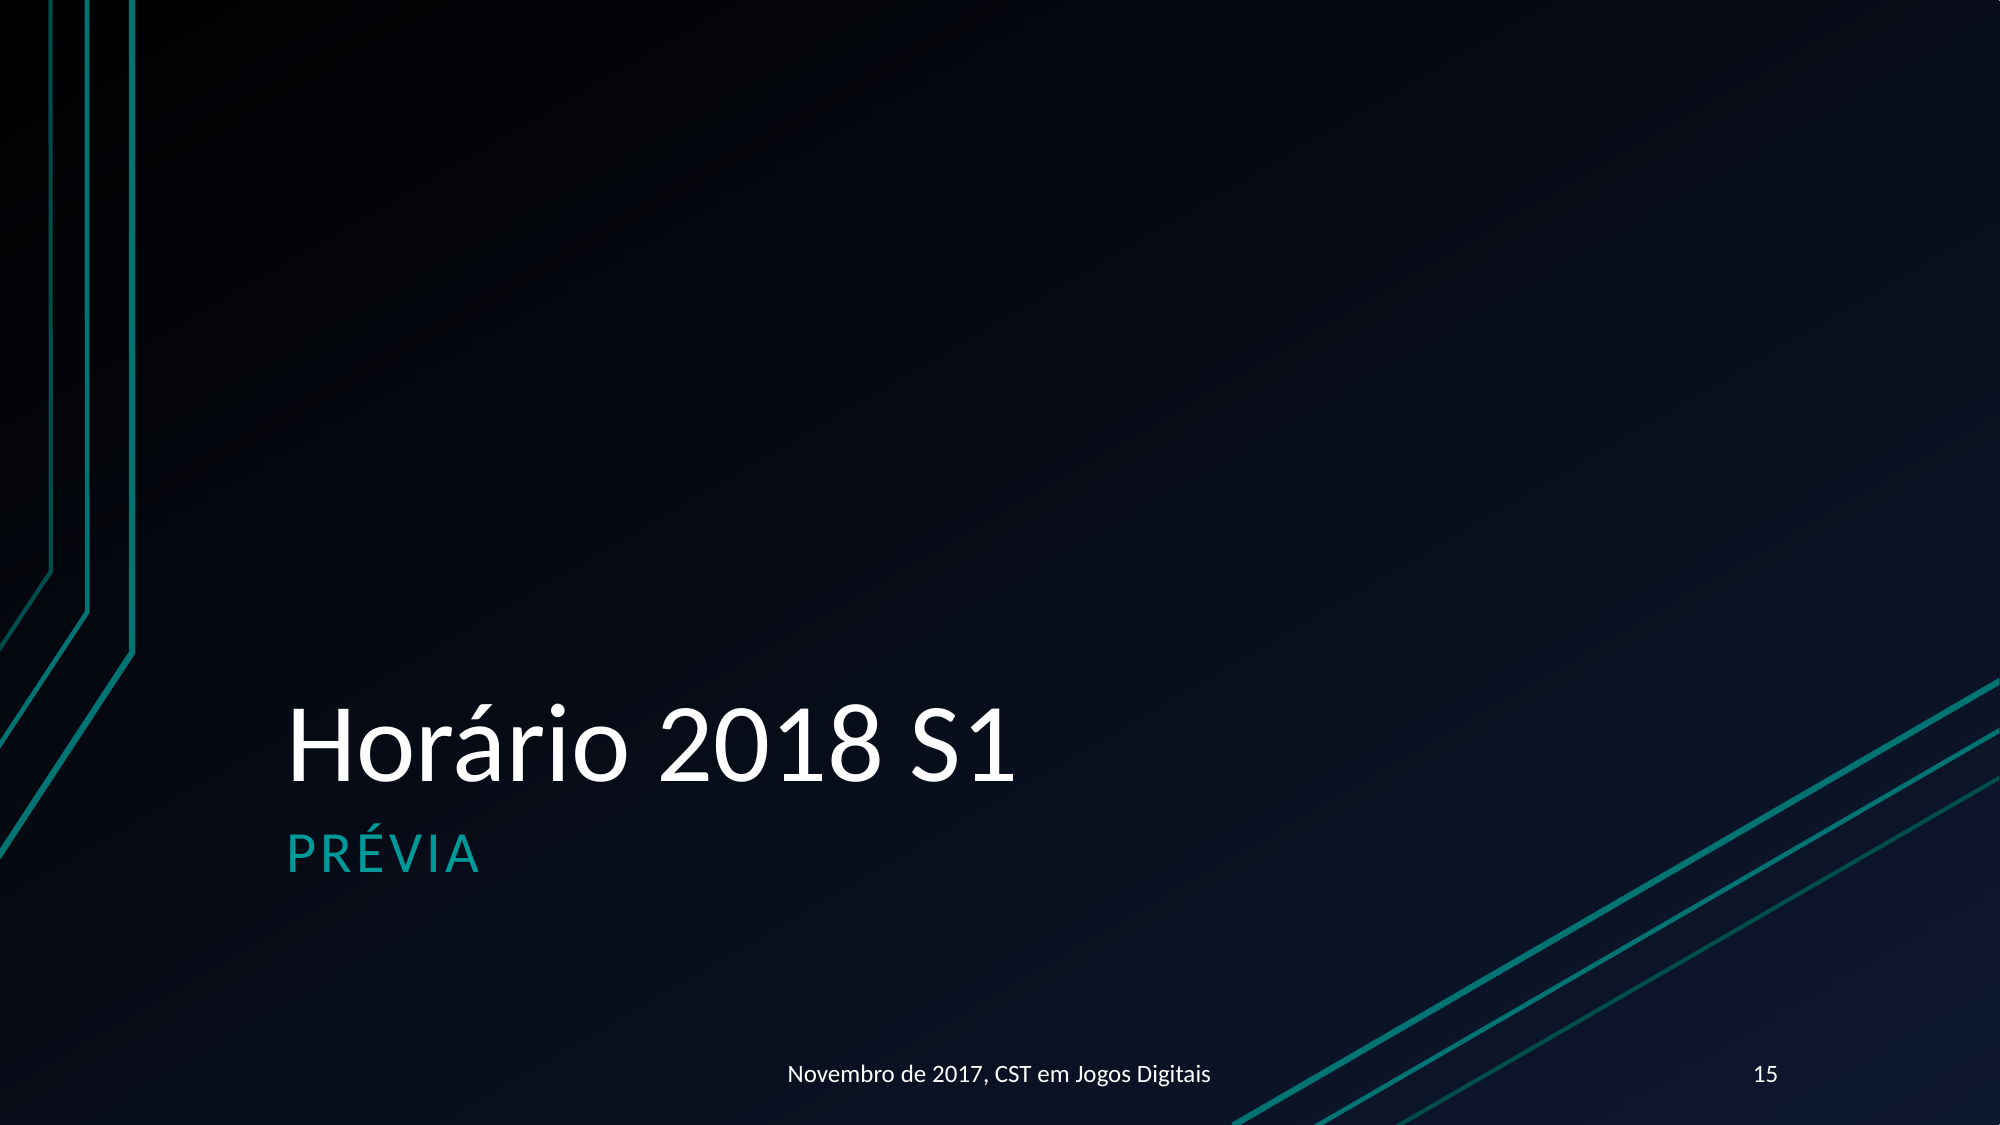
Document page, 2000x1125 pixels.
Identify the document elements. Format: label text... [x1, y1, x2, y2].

footer Novembro de 2017, CST em Jogos Digitais [566, 1042, 1433, 1103]
title Horário 2018 S1 [266, 362, 1733, 816]
list Prévia [266, 812, 1427, 1013]
slide_number 15 [1732, 1042, 1900, 1103]
